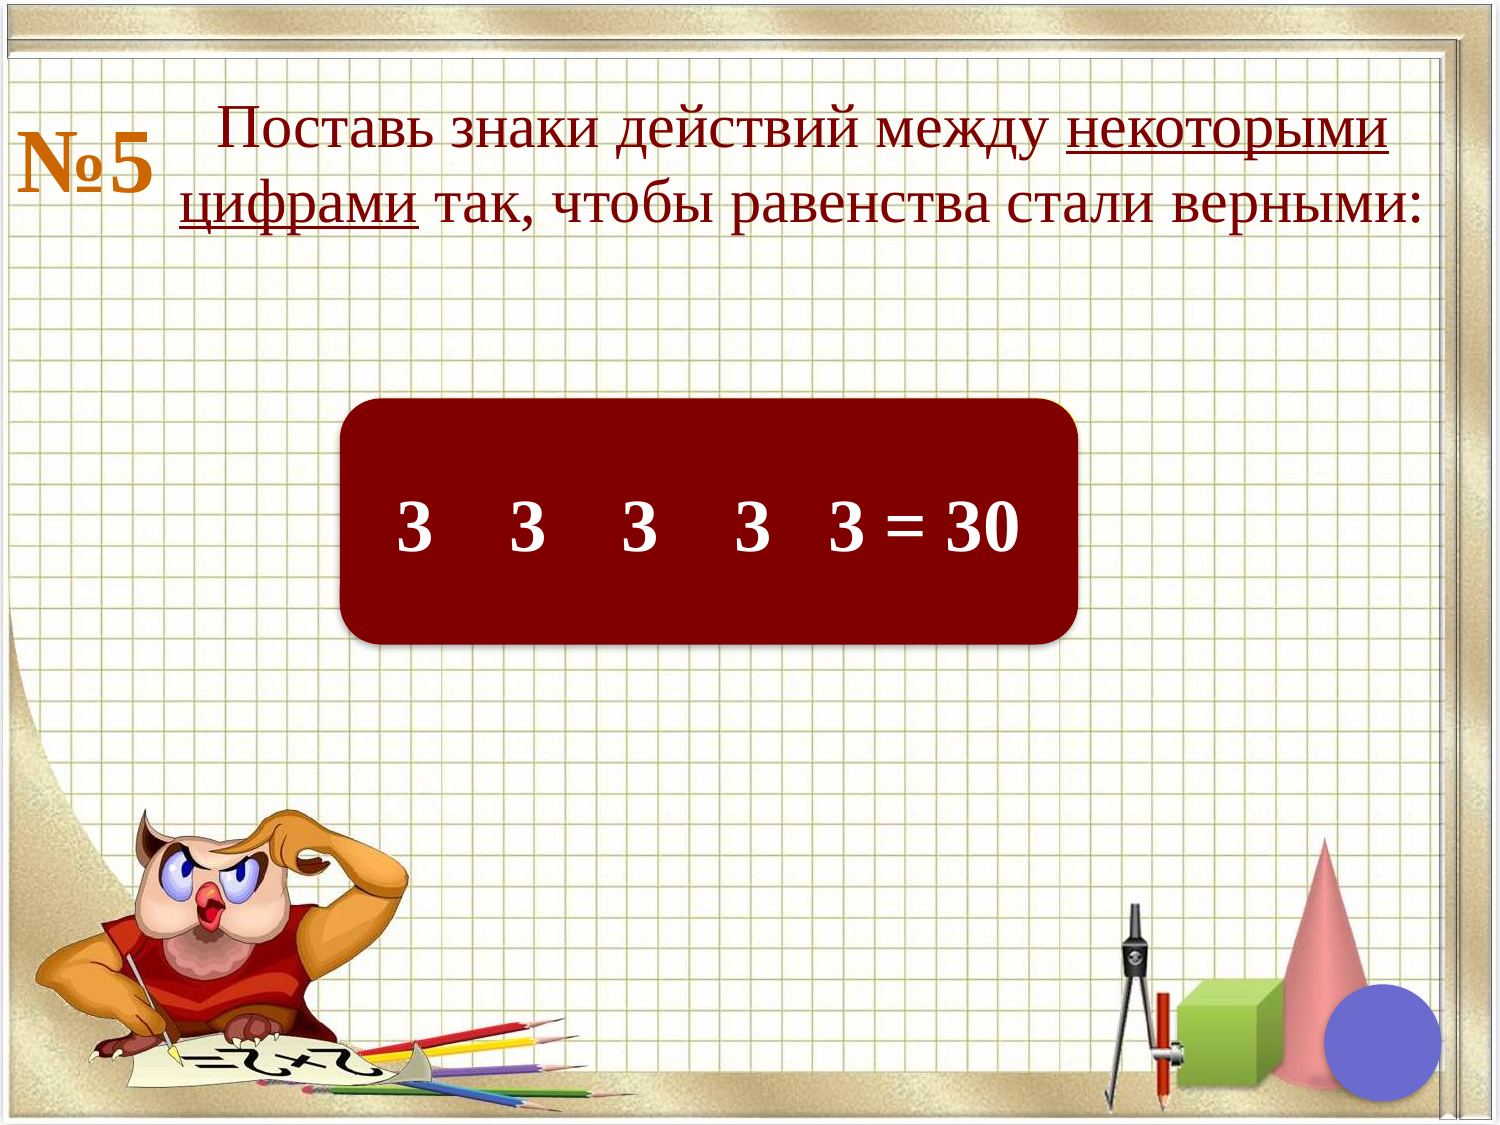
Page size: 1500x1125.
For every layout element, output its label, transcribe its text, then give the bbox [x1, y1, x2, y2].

list [738, 679, 1401, 922]
text_box №5 [1, 93, 171, 219]
text_box [337, 396, 1081, 647]
title Поставь знаки действий между некоторыми цифрами так, чтобы равенства стали верными: [163, 68, 1442, 282]
text_box [1322, 982, 1444, 1104]
picture [0, 0, 1500, 1125]
list [58, 702, 722, 945]
